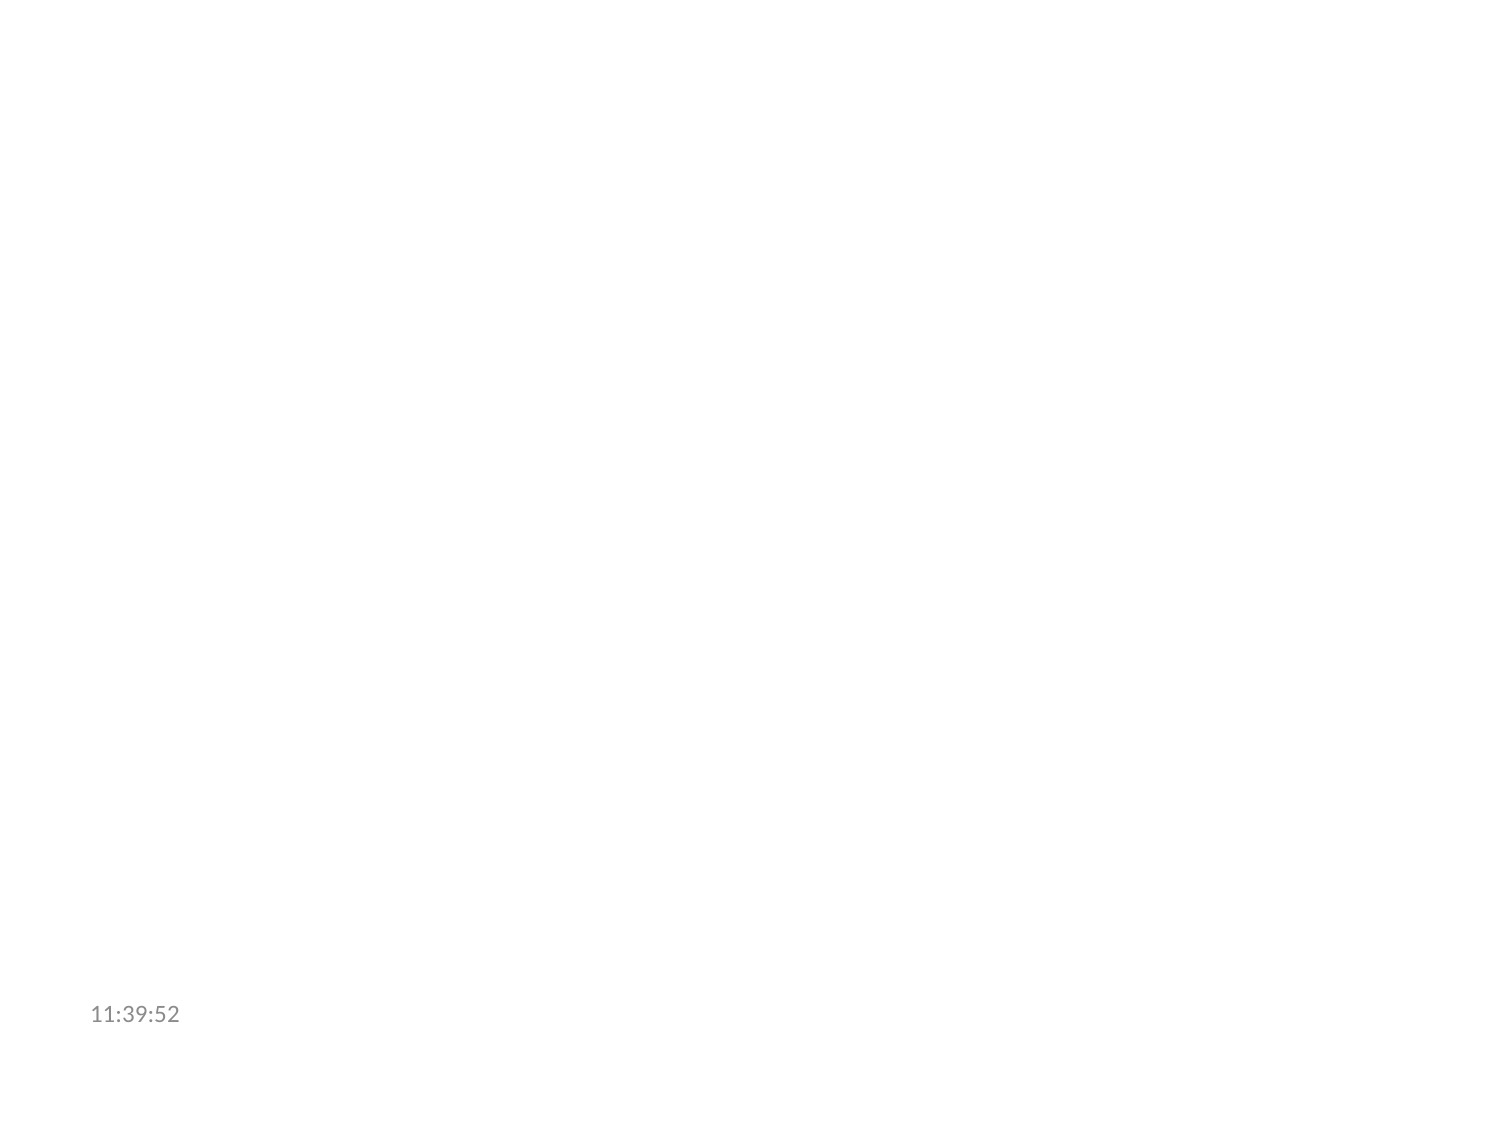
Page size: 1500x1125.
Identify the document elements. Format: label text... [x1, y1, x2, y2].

text_box 15:35:09 [75, 982, 425, 1043]
